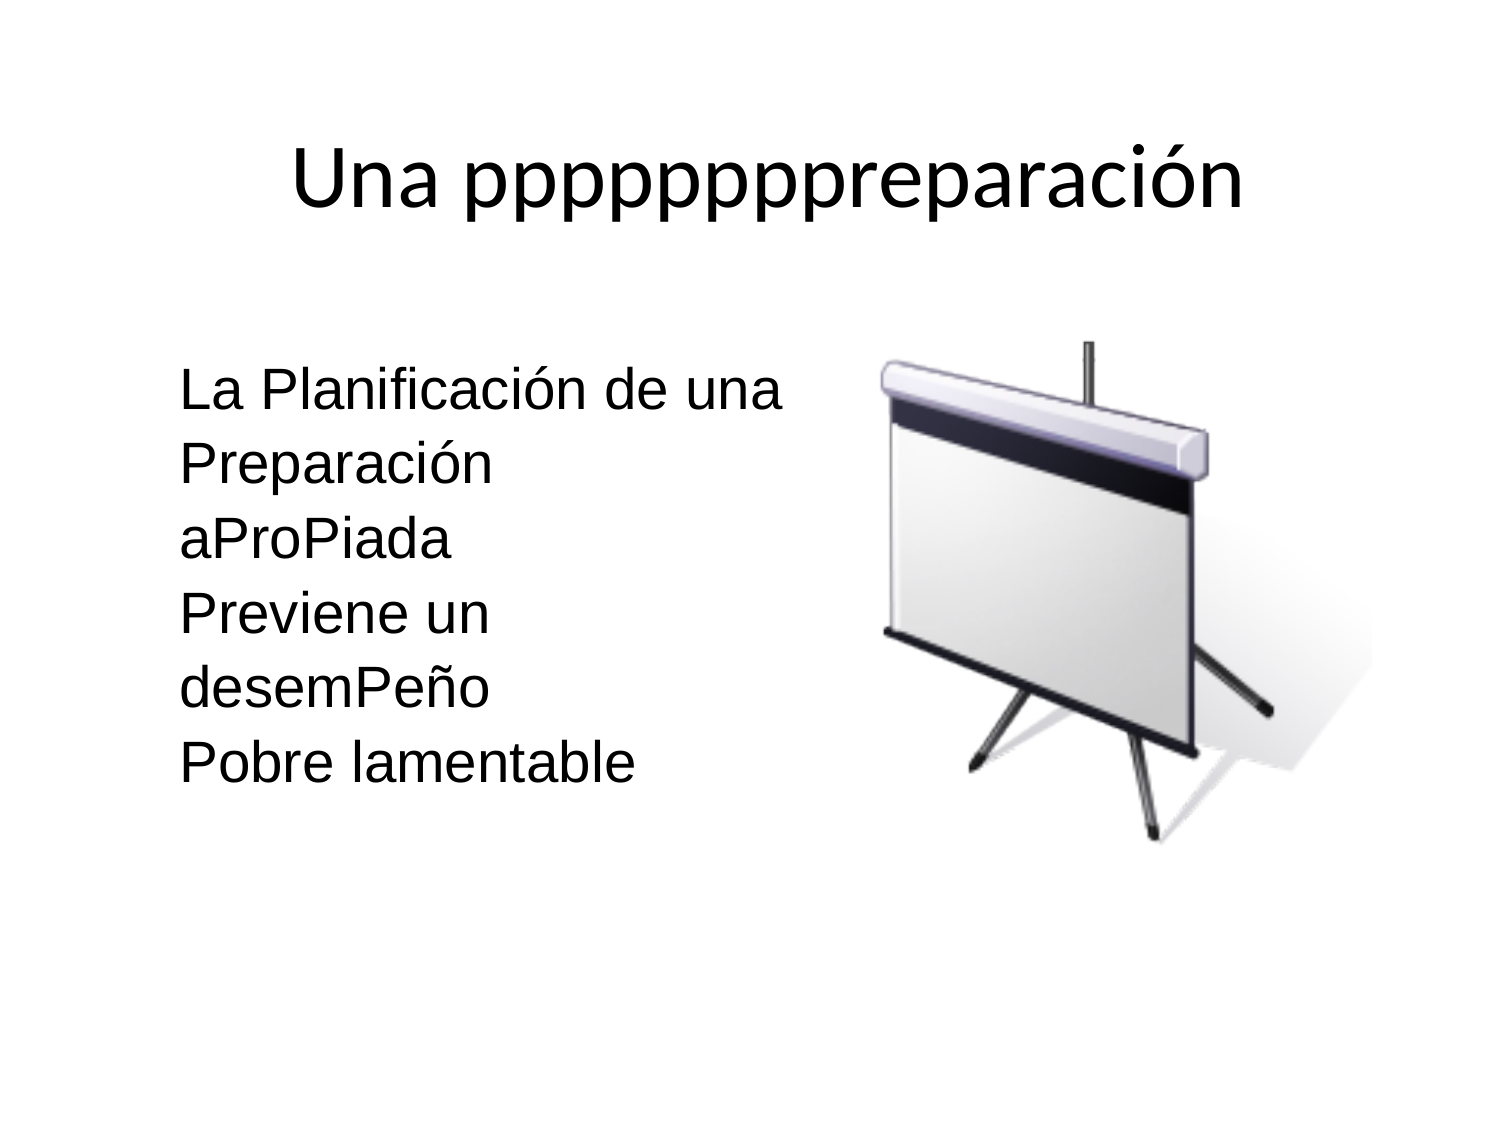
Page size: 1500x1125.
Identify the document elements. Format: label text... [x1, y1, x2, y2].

title Una ppppppppreparación [93, 58, 1444, 284]
picture [843, 339, 1372, 868]
text_box La Planificación de una Preparación aProPiada Previene un desemPeño Pobre lamentable [164, 351, 1336, 879]
